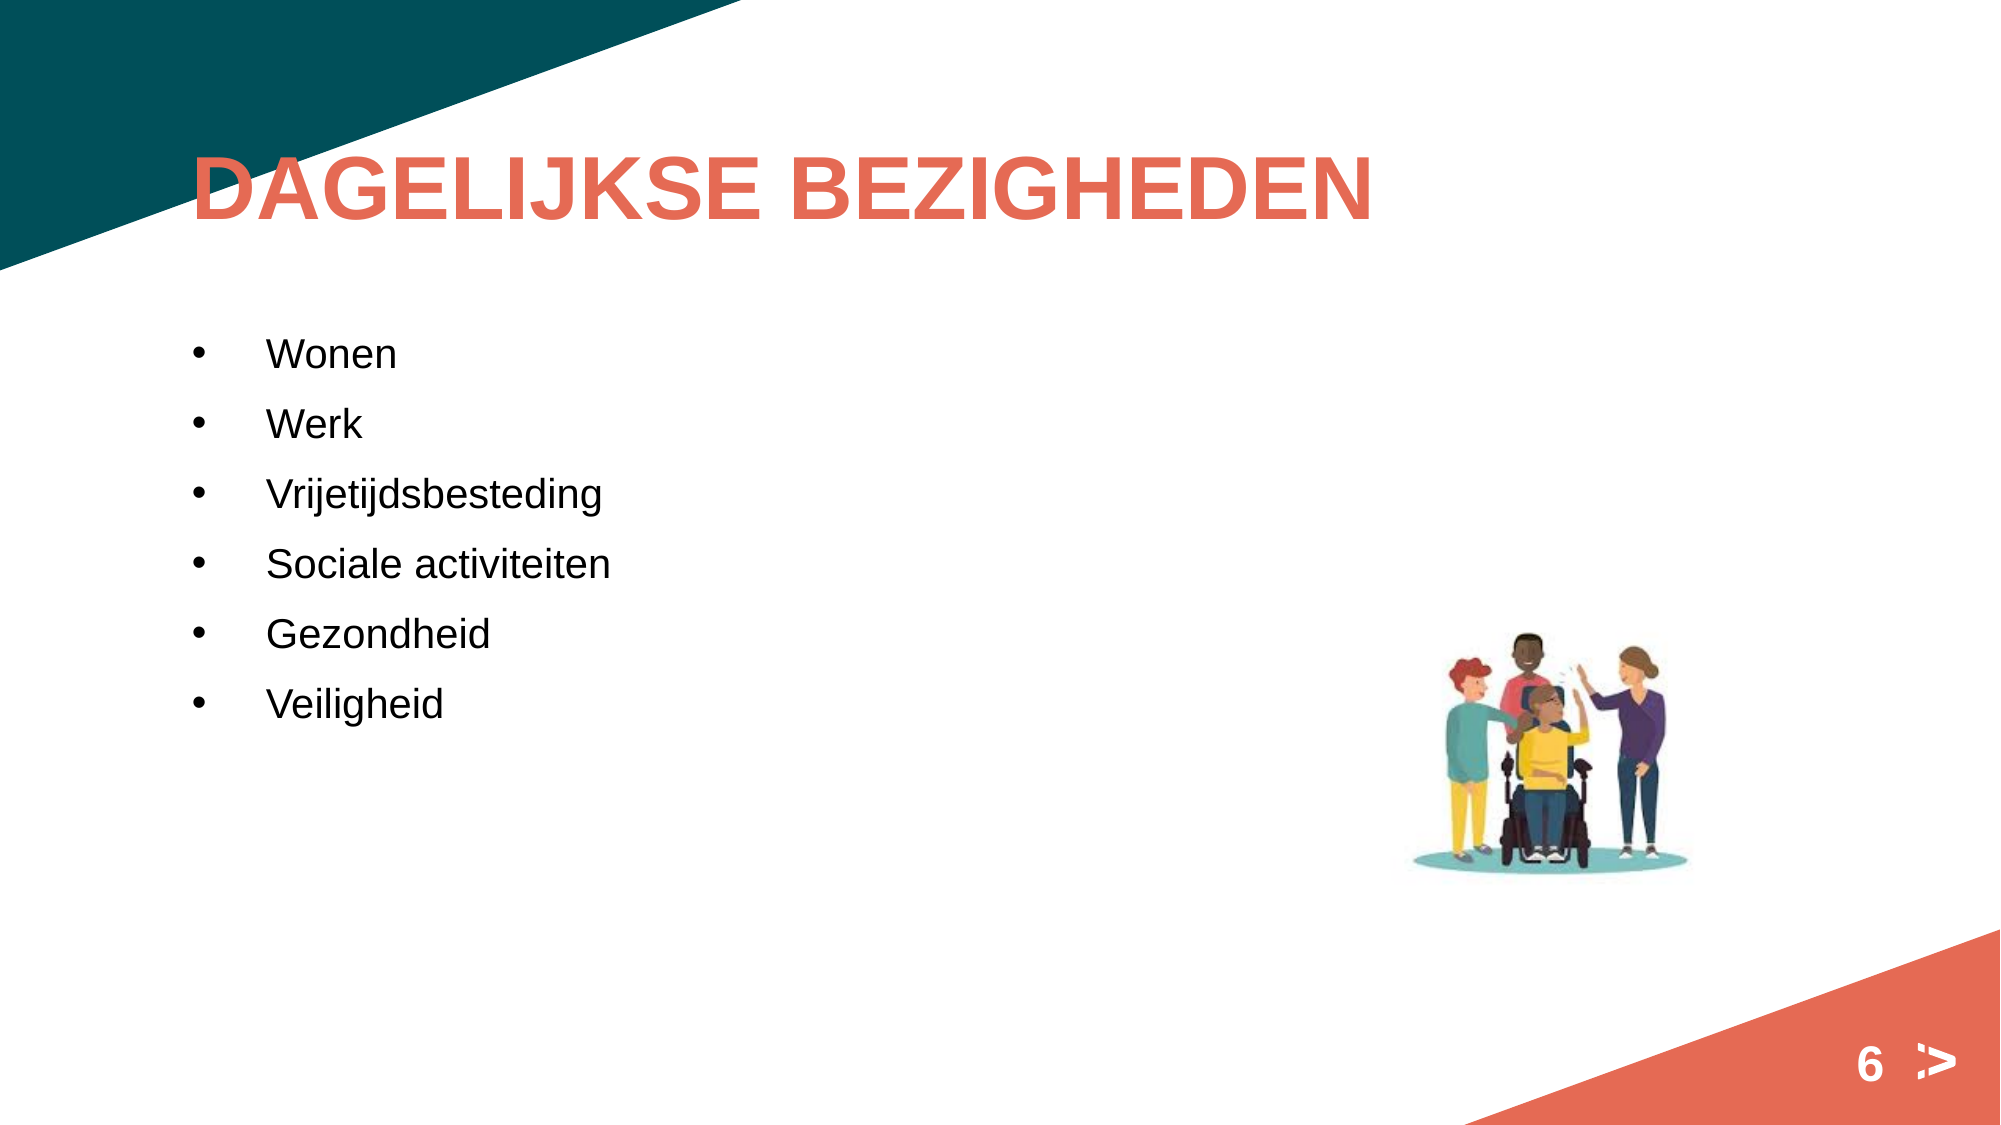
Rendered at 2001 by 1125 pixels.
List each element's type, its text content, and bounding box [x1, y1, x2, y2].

list Wonen Werk Vrijetijdsbesteding Sociale activiteiten Gezondheid Veiligheid [191, 307, 1746, 911]
slide_number 6 [1772, 1030, 1885, 1091]
title Dagelijkse bezigheden [191, 147, 1746, 238]
picture [1342, 608, 1773, 895]
